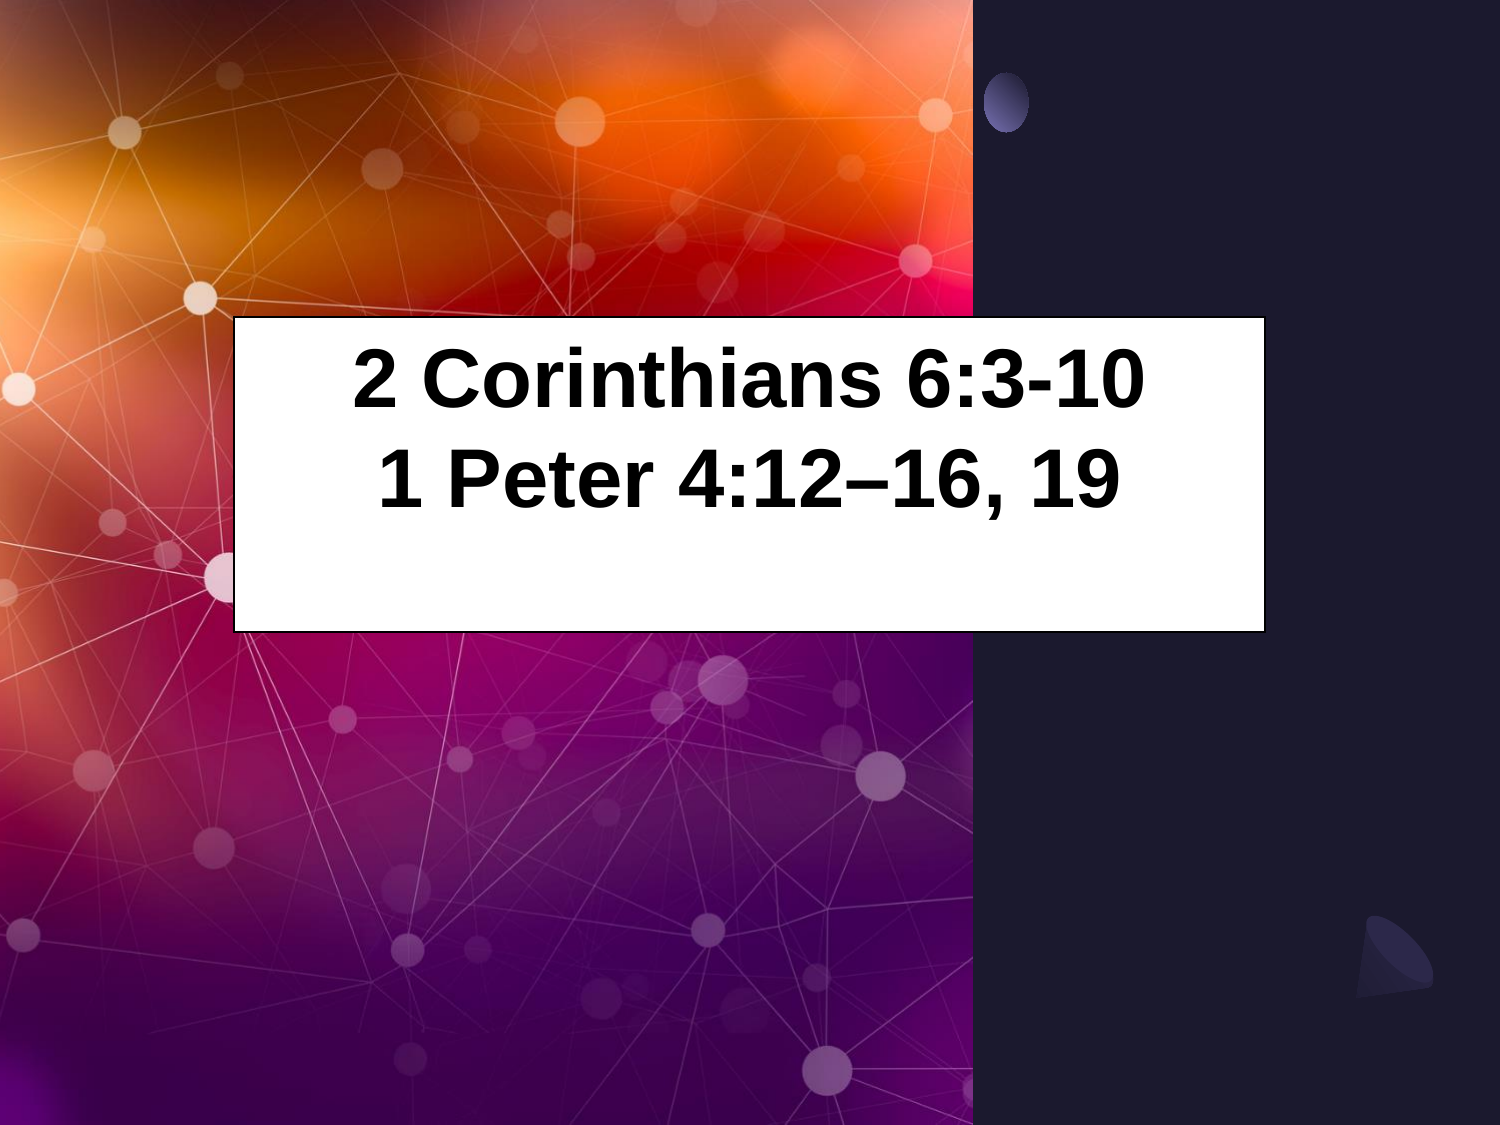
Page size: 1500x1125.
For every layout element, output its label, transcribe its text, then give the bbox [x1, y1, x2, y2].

text_box 2 Corinthians 6:3-10 1 Peter 4:12–16, 19 [973, 316, 1266, 633]
picture [0, 0, 973, 1125]
